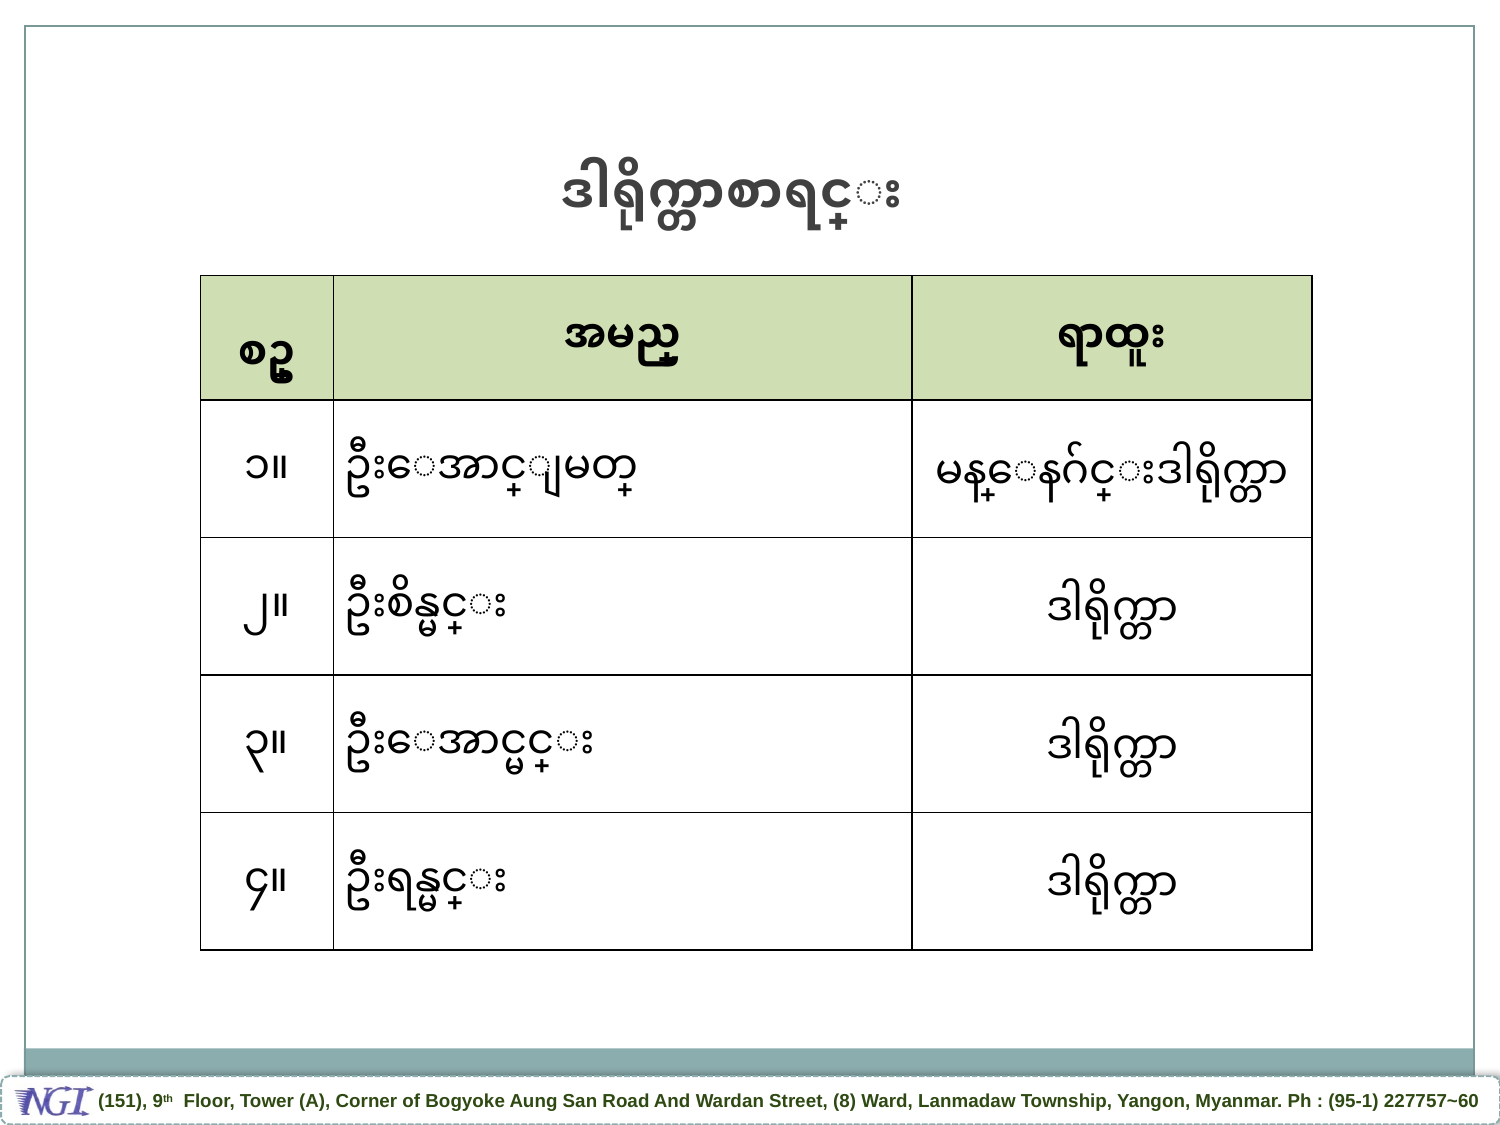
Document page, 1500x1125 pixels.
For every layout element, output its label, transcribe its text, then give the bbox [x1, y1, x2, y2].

text_box ဒါရိုက္တာစာရင္း [450, 149, 1015, 225]
table_cell ၃။ [201, 676, 333, 812]
table_header ရာထူး [913, 276, 1311, 399]
table_cell ဦးေအာင္ျမတ္ [334, 401, 911, 537]
table_cell ဦးရန္မင္း [334, 813, 911, 949]
table_cell ဦးေအာင္မင္း [334, 676, 911, 812]
table_cell ဦးစိန္မင္း [334, 538, 911, 674]
text_box No.(151), 9th Floor, Tower (A), Corner of Bogyoke Aung San Road And Wardan Street, (8) Ward, Lanmadaw Township, Yangon, Myanmar. Ph : (95-1) 227757~60 [97, 1081, 1500, 1120]
picture [9, 1082, 97, 1118]
table_header အမည္ [334, 276, 911, 399]
table_cell ဒါရိုက္တာ [913, 538, 1311, 674]
table_cell မန္ေနဂ်င္းဒါရိုက္တာ [913, 401, 1311, 537]
table_header စဥ္ [201, 276, 333, 399]
table_cell ၄။ [201, 813, 333, 949]
table_cell ၁။ [201, 401, 333, 537]
text_box [0, 1075, 1500, 1125]
table_cell ဒါရိုက္တာ [913, 813, 1311, 949]
table_cell ၂။ [201, 538, 333, 674]
table_cell ဒါရိုက္တာ [913, 676, 1311, 812]
